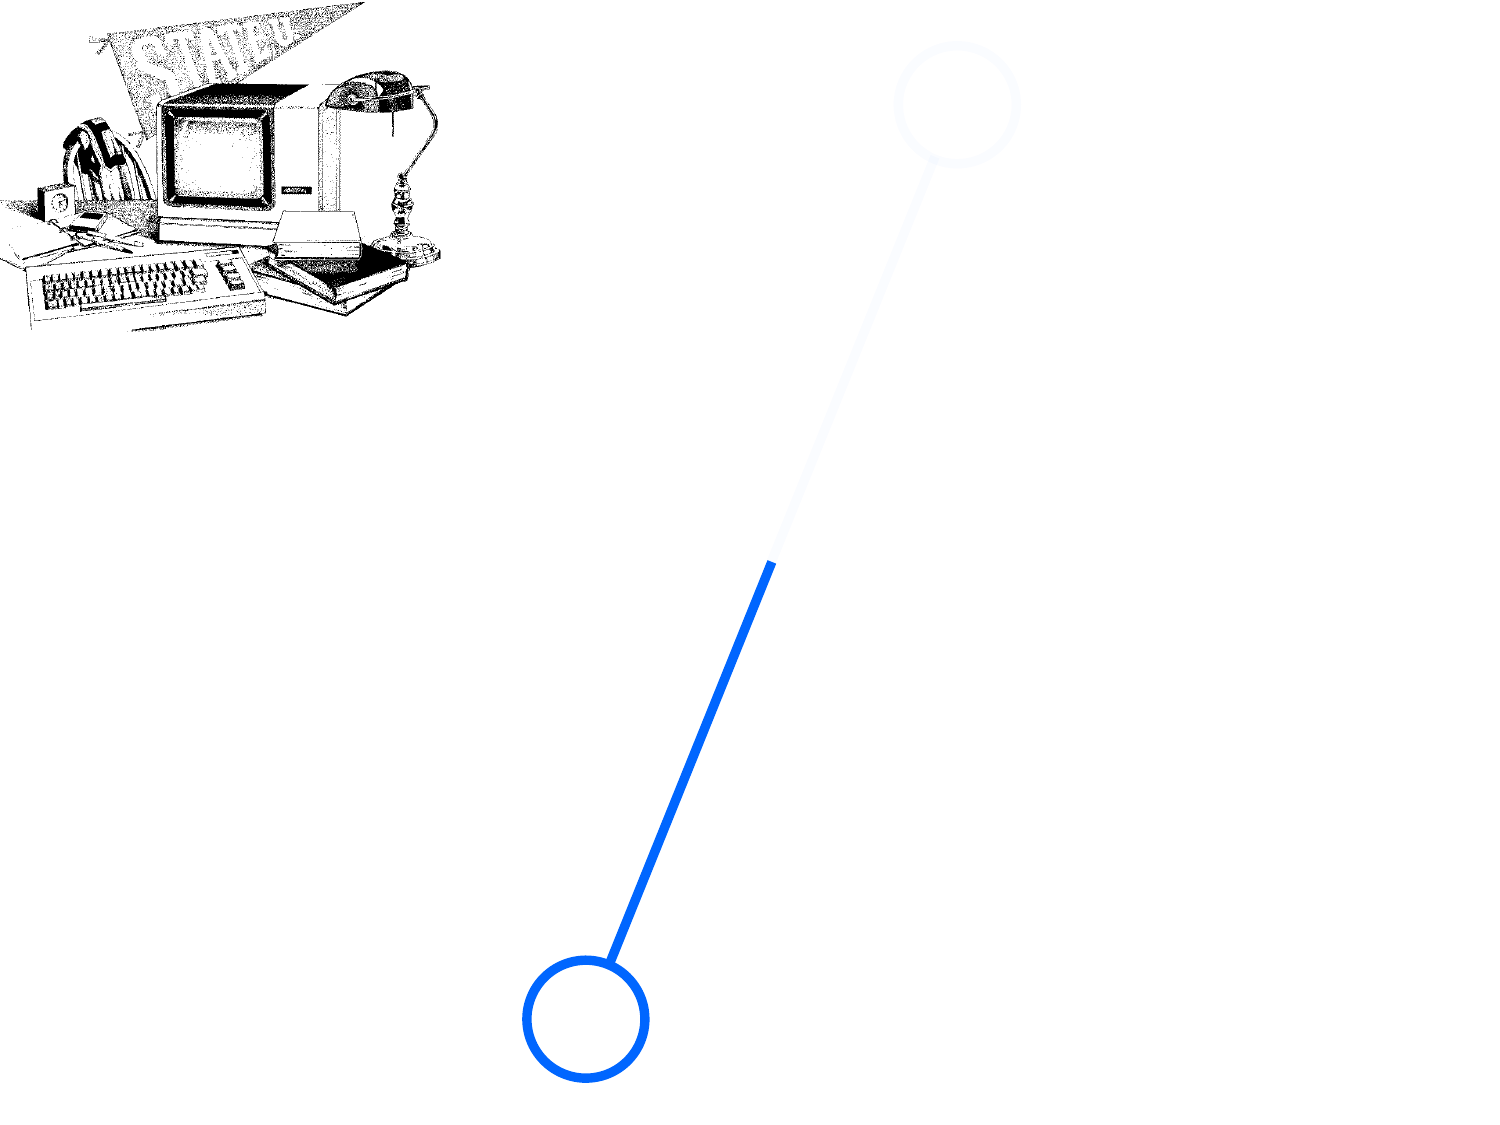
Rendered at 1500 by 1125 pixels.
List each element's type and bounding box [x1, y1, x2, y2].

text_box [608, 29, 936, 1095]
picture [0, 0, 450, 336]
